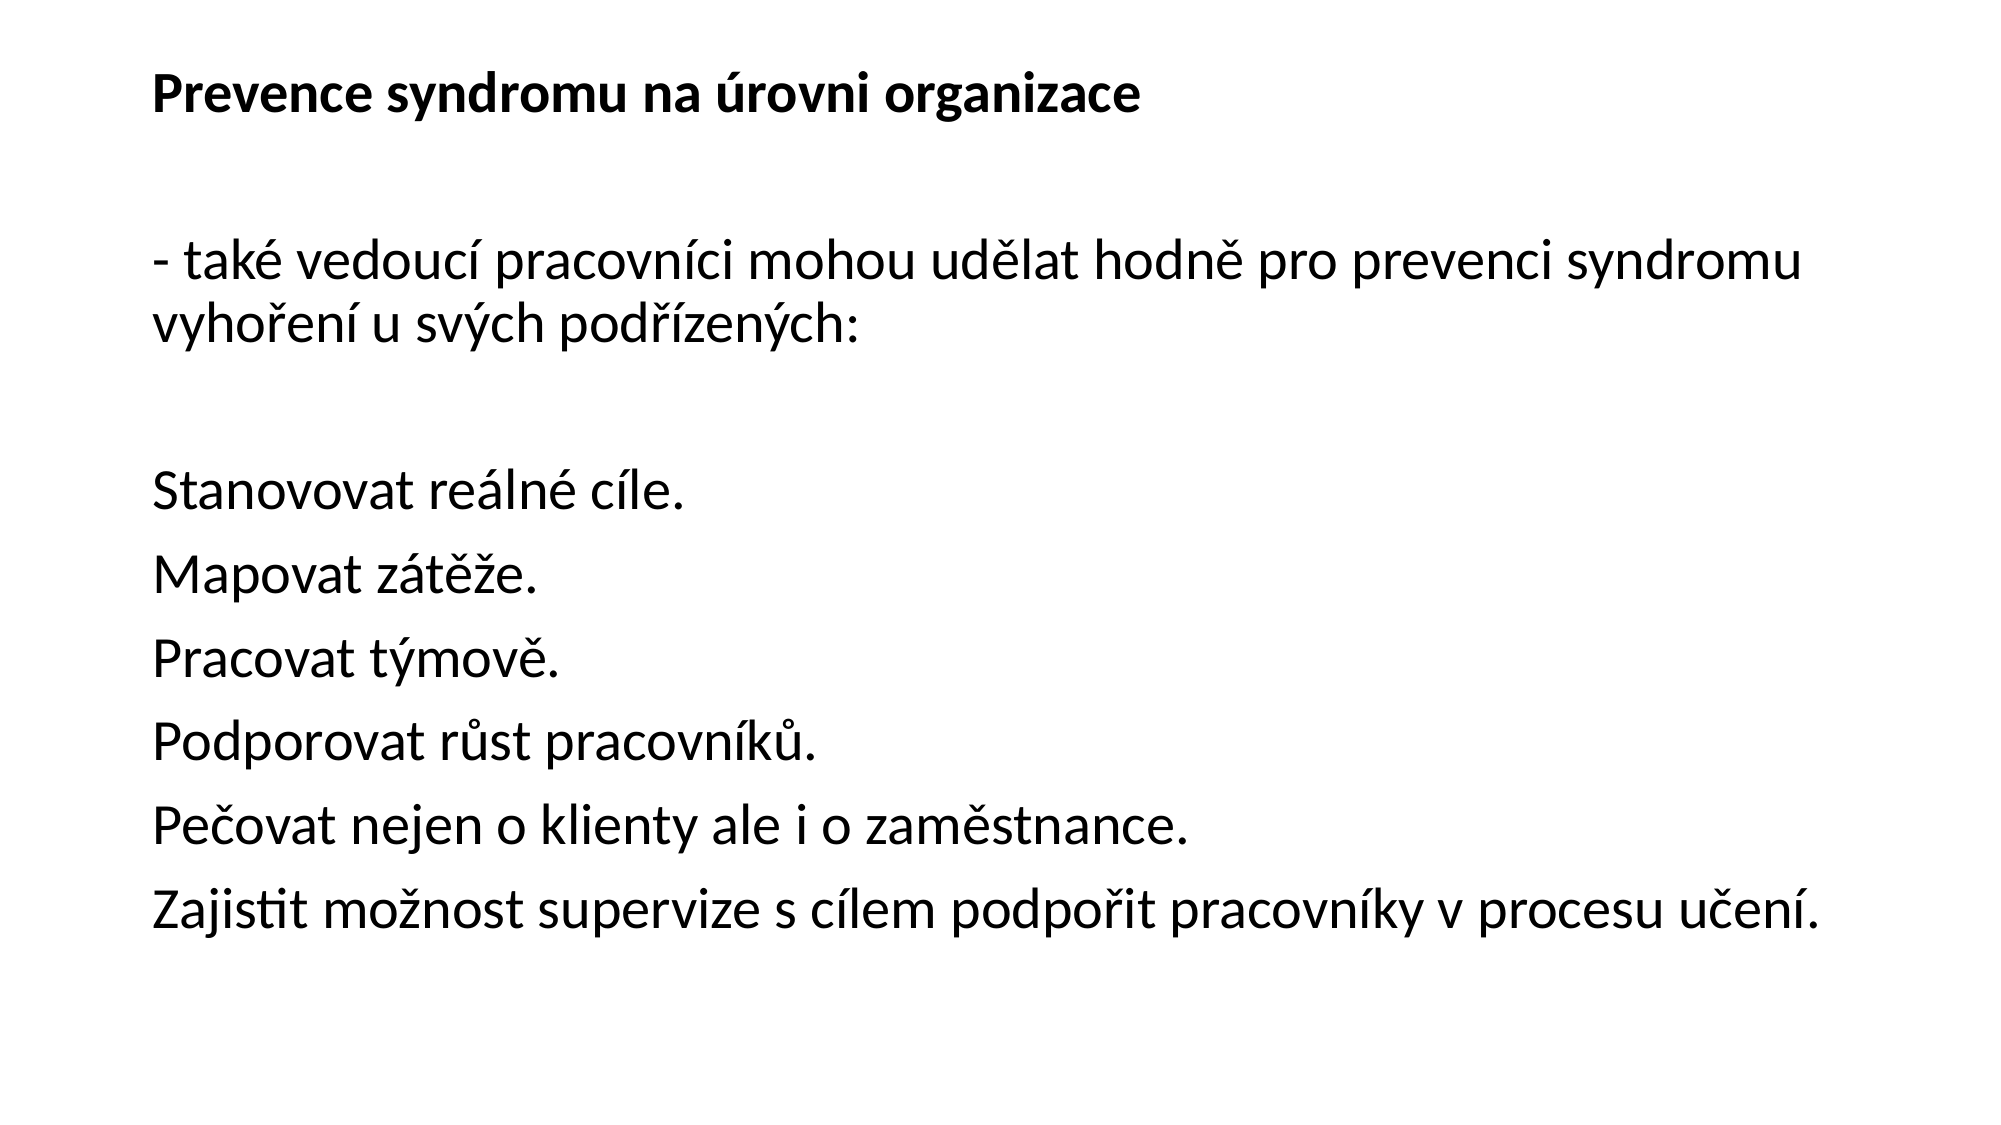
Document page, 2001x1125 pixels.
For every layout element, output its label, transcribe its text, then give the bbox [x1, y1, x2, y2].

list Prevence syndromu na úrovni organizace - také vedoucí pracovníci mohou udělat hodně pro prevenci syndromu vyhoření u svých podřízených: Stanovovat reálné cíle. Mapovat zátěže. Pracovat týmově. Podporovat růst pracovníků. Pečovat nejen o klienty ale i o zaměstnance. Zajistit možnost supervize s cílem podpořit pracovníky v procesu učení. [137, 54, 1863, 1005]
